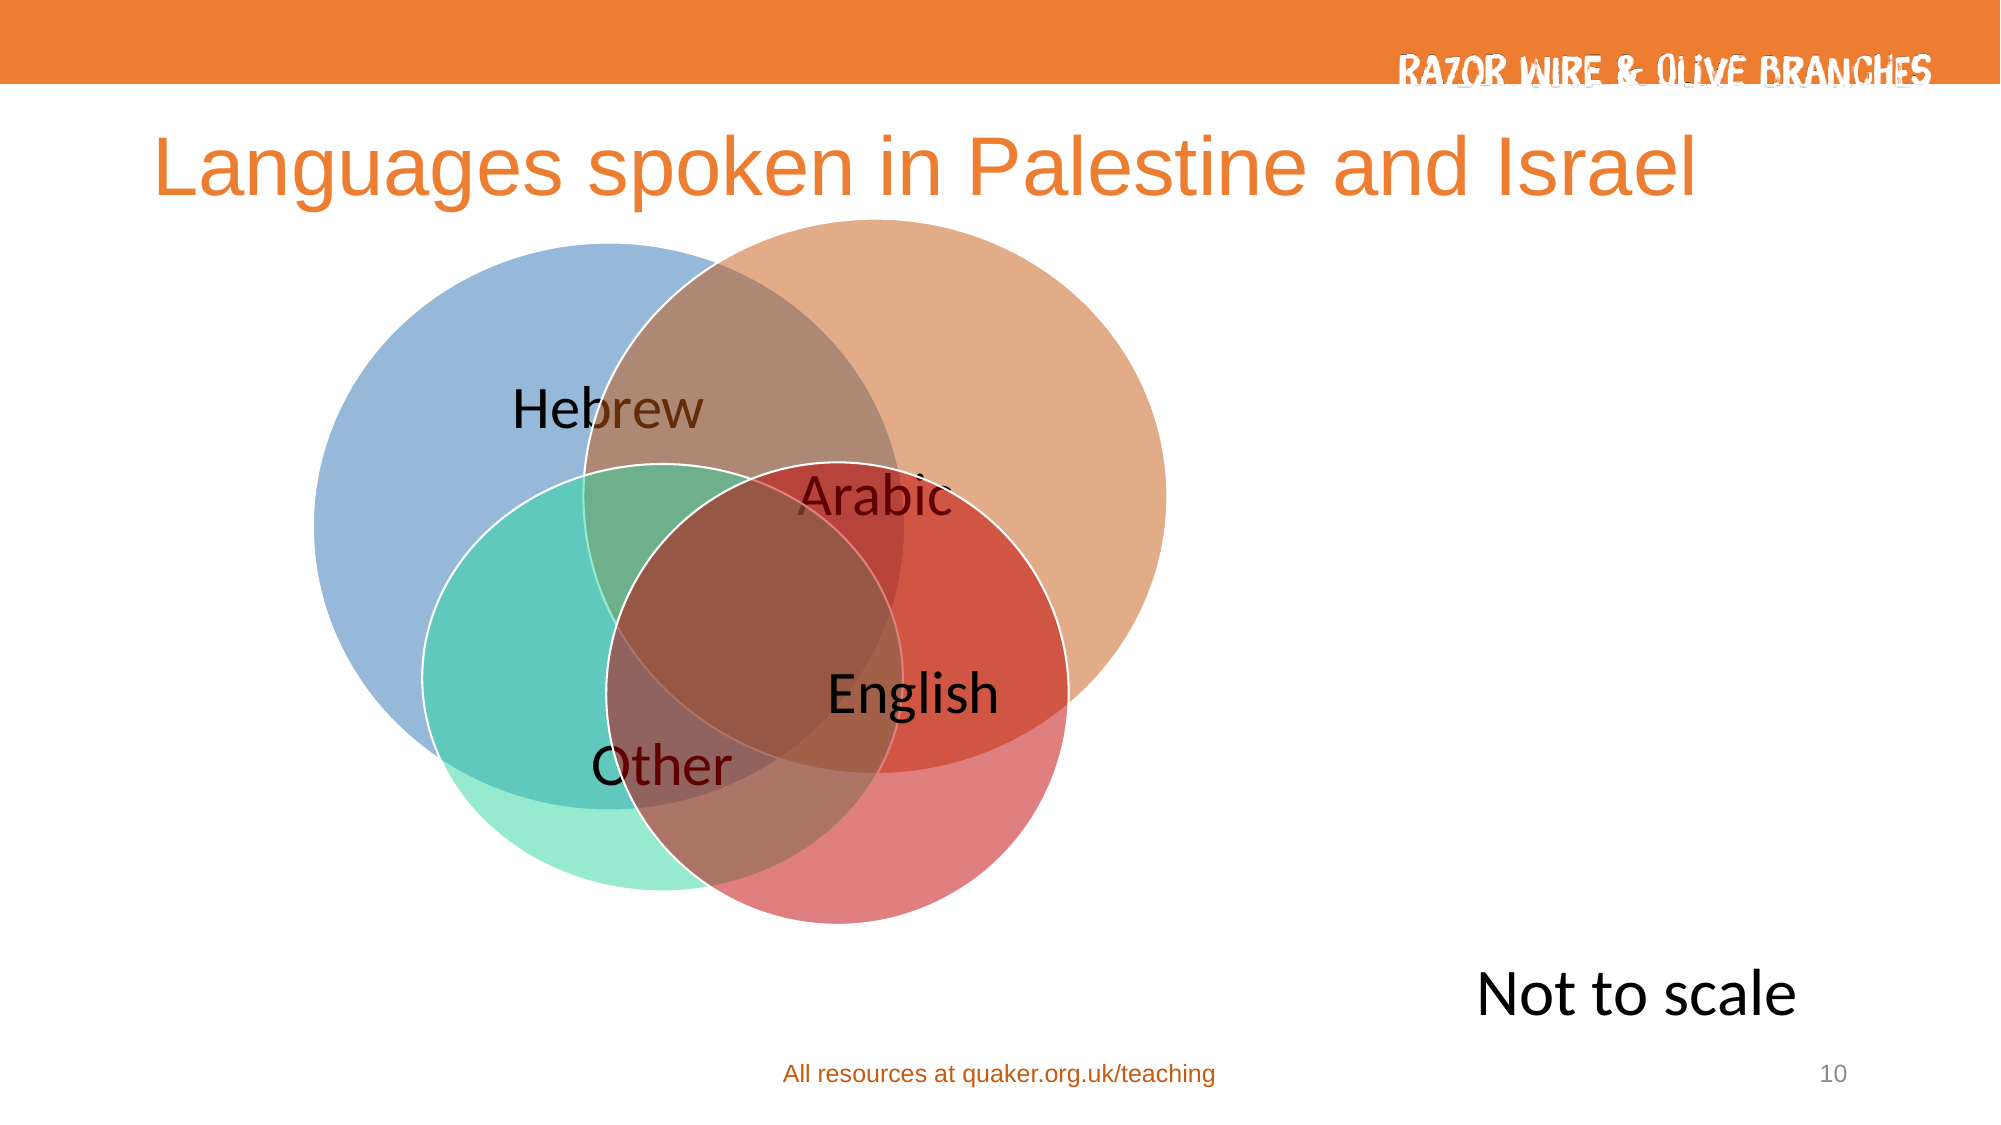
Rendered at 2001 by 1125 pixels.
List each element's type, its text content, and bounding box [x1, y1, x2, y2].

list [137, 213, 2000, 1103]
title Languages spoken in Palestine and Israel [137, 59, 1863, 213]
picture [1863, 84, 1935, 89]
